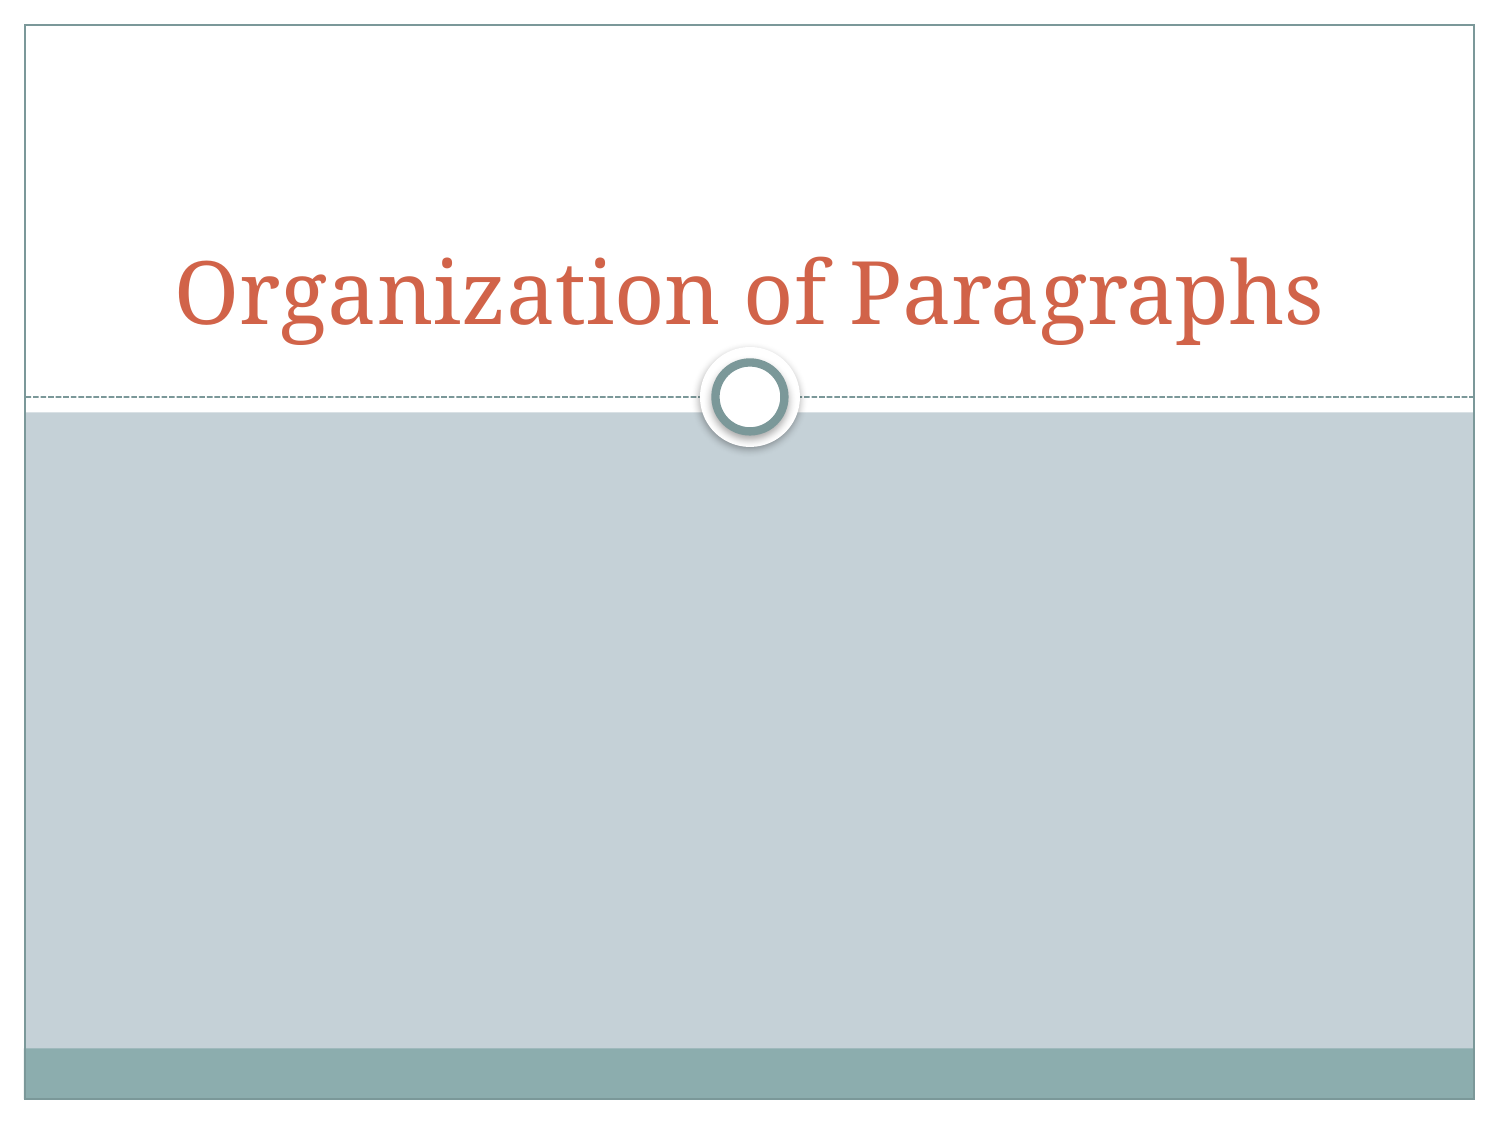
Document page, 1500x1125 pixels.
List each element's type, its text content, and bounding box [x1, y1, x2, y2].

title Organization of Paragraphs [112, 62, 1388, 350]
